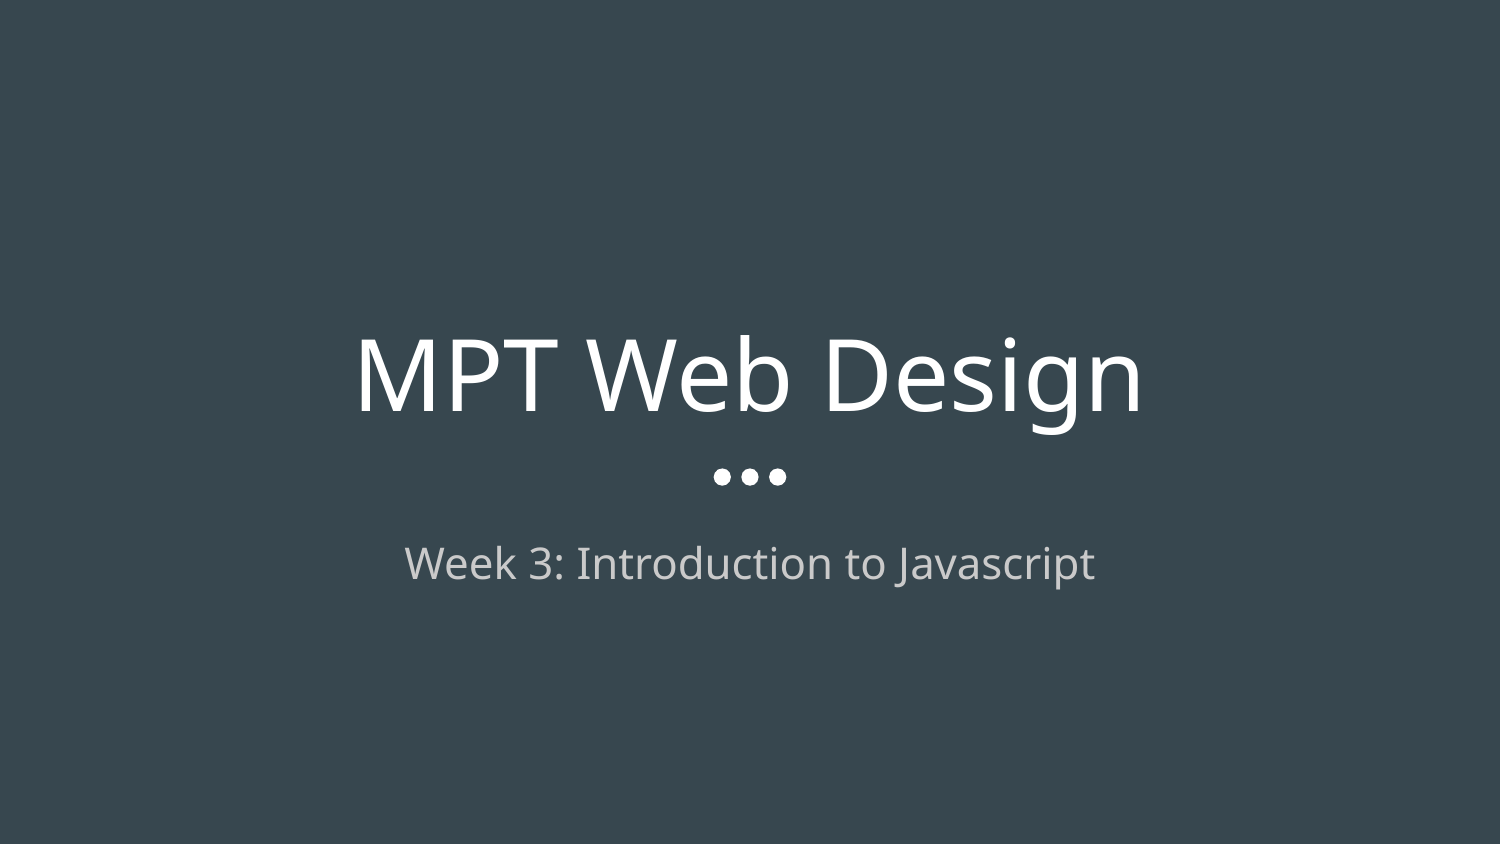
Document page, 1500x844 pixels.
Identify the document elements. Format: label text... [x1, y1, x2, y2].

subtitle Week 3: Introduction to Javascript [110, 520, 1390, 651]
title MPT Web Design [110, 162, 1390, 447]
